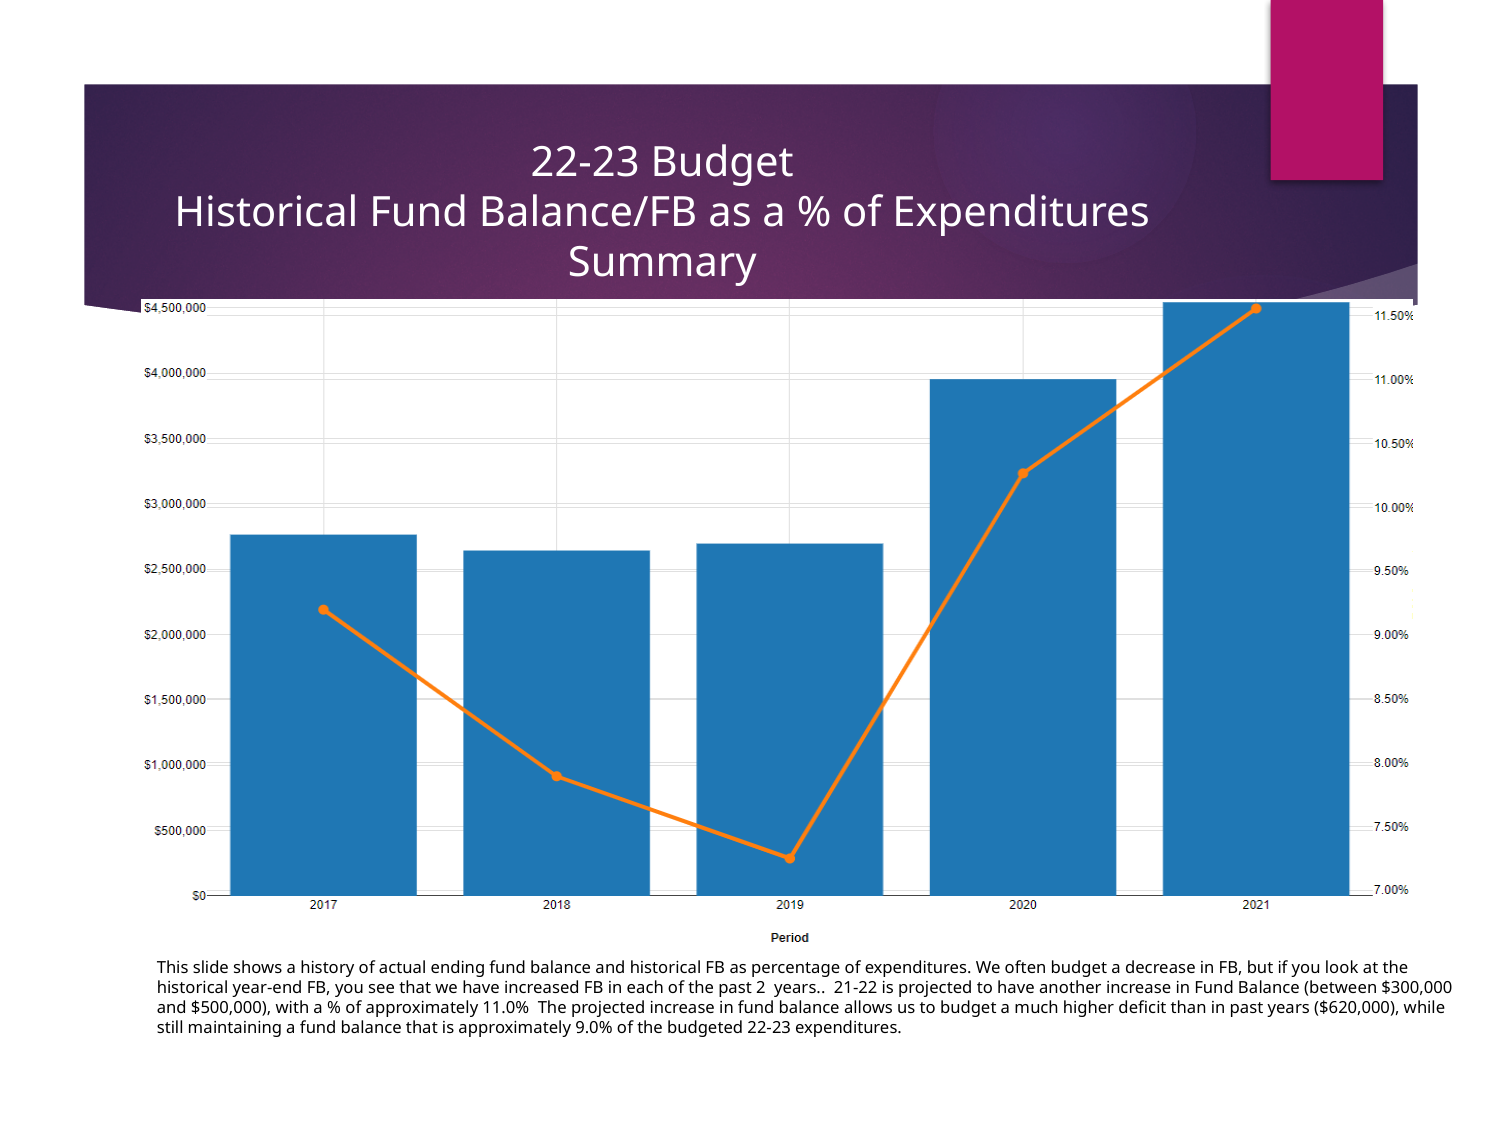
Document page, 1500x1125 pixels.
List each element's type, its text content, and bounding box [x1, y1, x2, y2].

title 22-23 Budget Historical Fund Balance/FB as a % of Expenditures Summary [142, 152, 1183, 269]
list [141, 299, 1413, 951]
text_box This slide shows a history of actual ending fund balance and historical FB as percentage of expenditures. We often budget a decrease in FB, but if you look at the historical year-end FB, you see that we have increased FB in each of the past 2 years.. 21-22 is projected to have another increase in Fund Balance (between $300,000 and $500,000), with a % of approximately 11.0% The projected increase in fund balance allows us to budget a much higher deficit than in past years ($620,000), while still maintaining a fund balance that is approximately 9.0% of the budgeted 22-23 expenditures. [142, 949, 1475, 1045]
